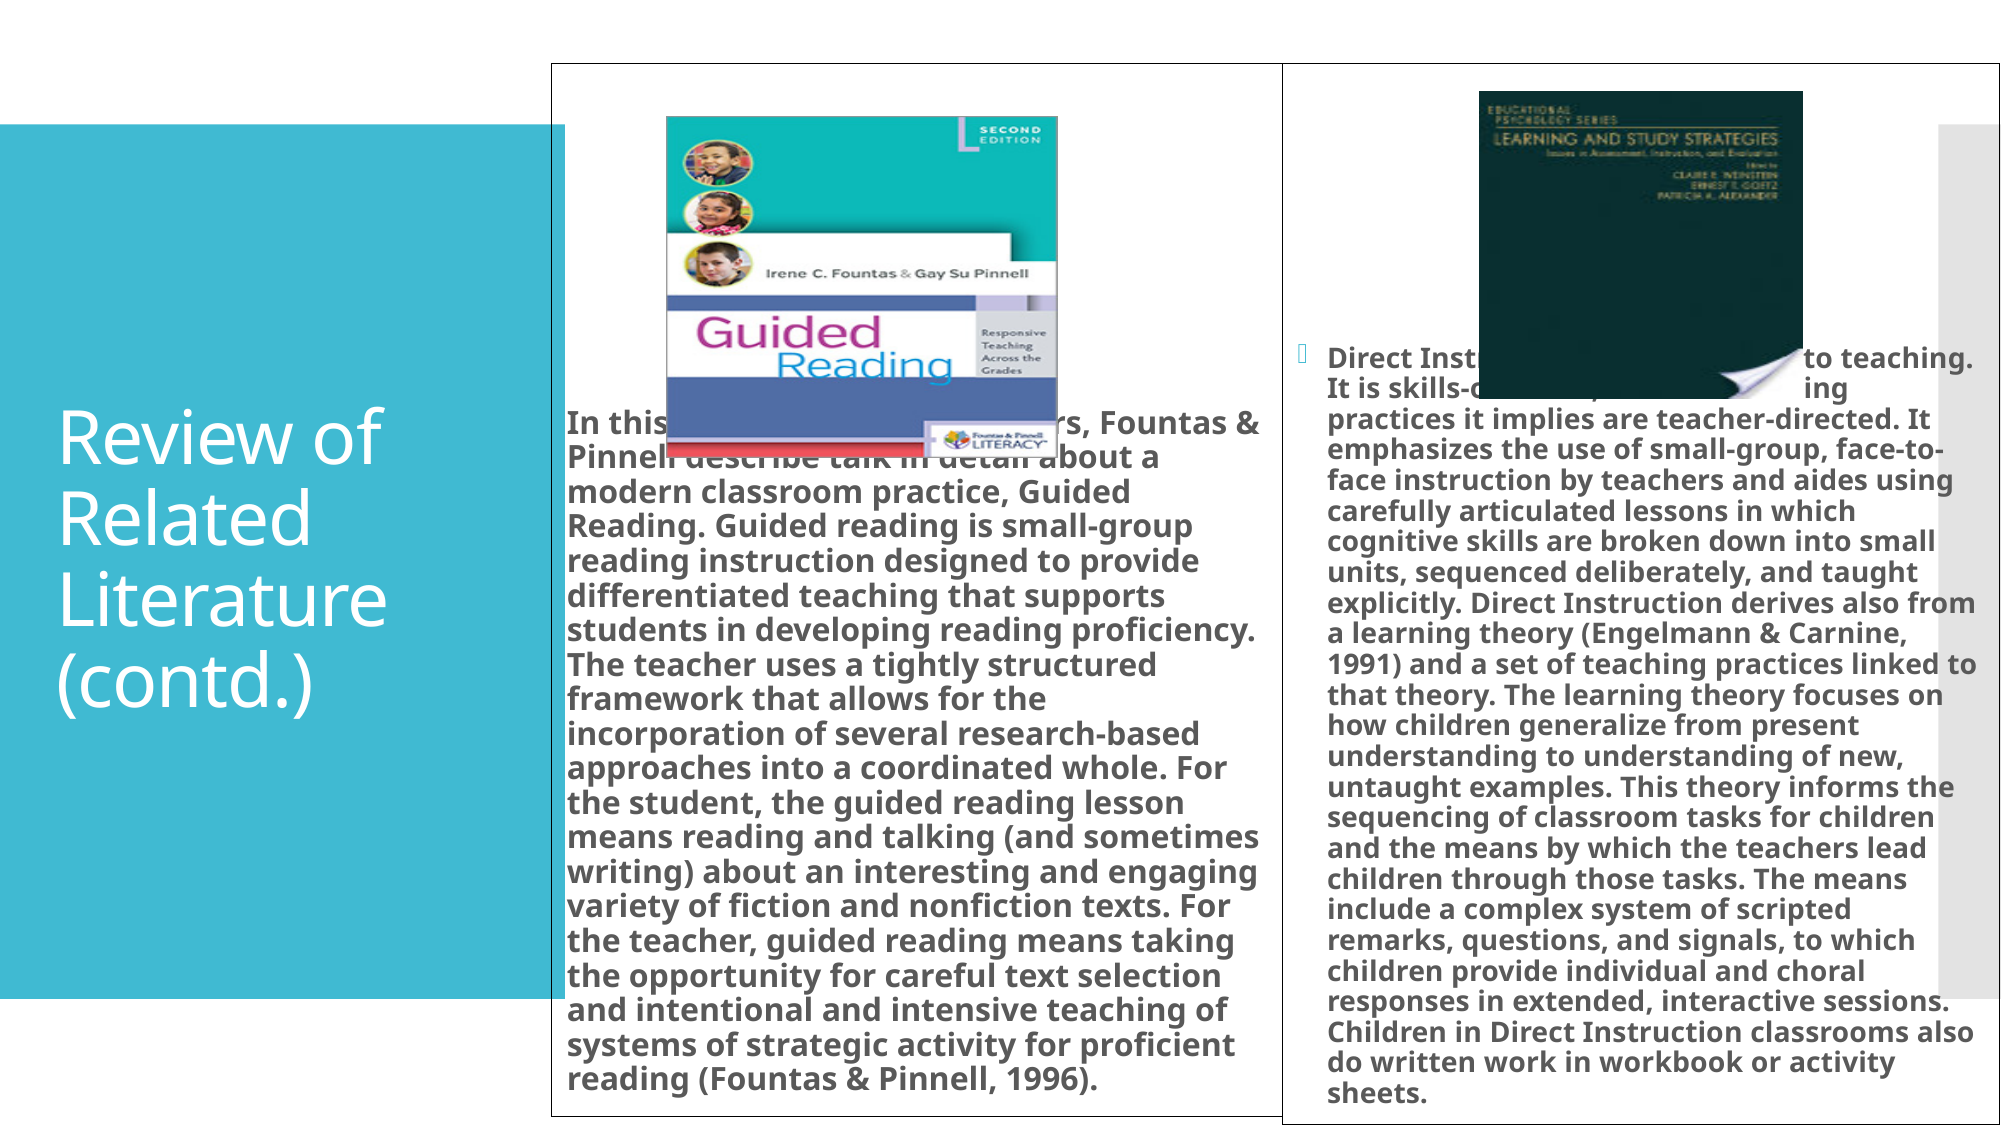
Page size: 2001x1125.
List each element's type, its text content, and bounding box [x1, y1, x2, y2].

picture [1479, 90, 1803, 400]
picture [666, 116, 1059, 459]
list Direct Instruction is an approach to teaching. It is skills-oriented, and the teaching practices it implies are teacher-directed. It emphasizes the use of small-group, face-to-face instruction by teachers and aides using carefully articulated lessons in which cognitive skills are broken down into small units, sequenced deliberately, and taught explicitly. Direct Instruction derives also from a learning theory (Engelmann & Carnine, 1991) and a set of teaching practices linked to that theory. The learning theory focuses on how children generalize from present understanding to understanding of new, untaught examples. This theory informs the sequencing of classroom tasks for children and the means by which the teachers lead children through those tasks. The means include a complex system of scripted remarks, questions, and signals, to which children provide individual and choral responses in extended, interactive sessions. Children in Direct Instruction classrooms also do written work in workbook or activity sheets. [1282, 63, 2000, 1125]
list In this book, education pioneers, Fountas & Pinnell describe talk in detail about a modern classroom practice, Guided Reading. Guided reading is small-group reading instruction designed to provide differentiated teaching that supports students in developing reading proficiency. The teacher uses a tightly structured framework that allows for the incorporation of several research-based approaches into a coordinated whole. For the student, the guided reading lesson means reading and talking (and sometimes writing) about an interesting and engaging variety of fiction and nonfiction texts. For the teacher, guided reading means taking the opportunity for careful text selection and intentional and intensive teaching of systems of strategic activity for proficient reading (Fountas & Pinnell, 1996). [551, 63, 1282, 1117]
title Review of Related Literature (contd.) [41, 184, 525, 940]
